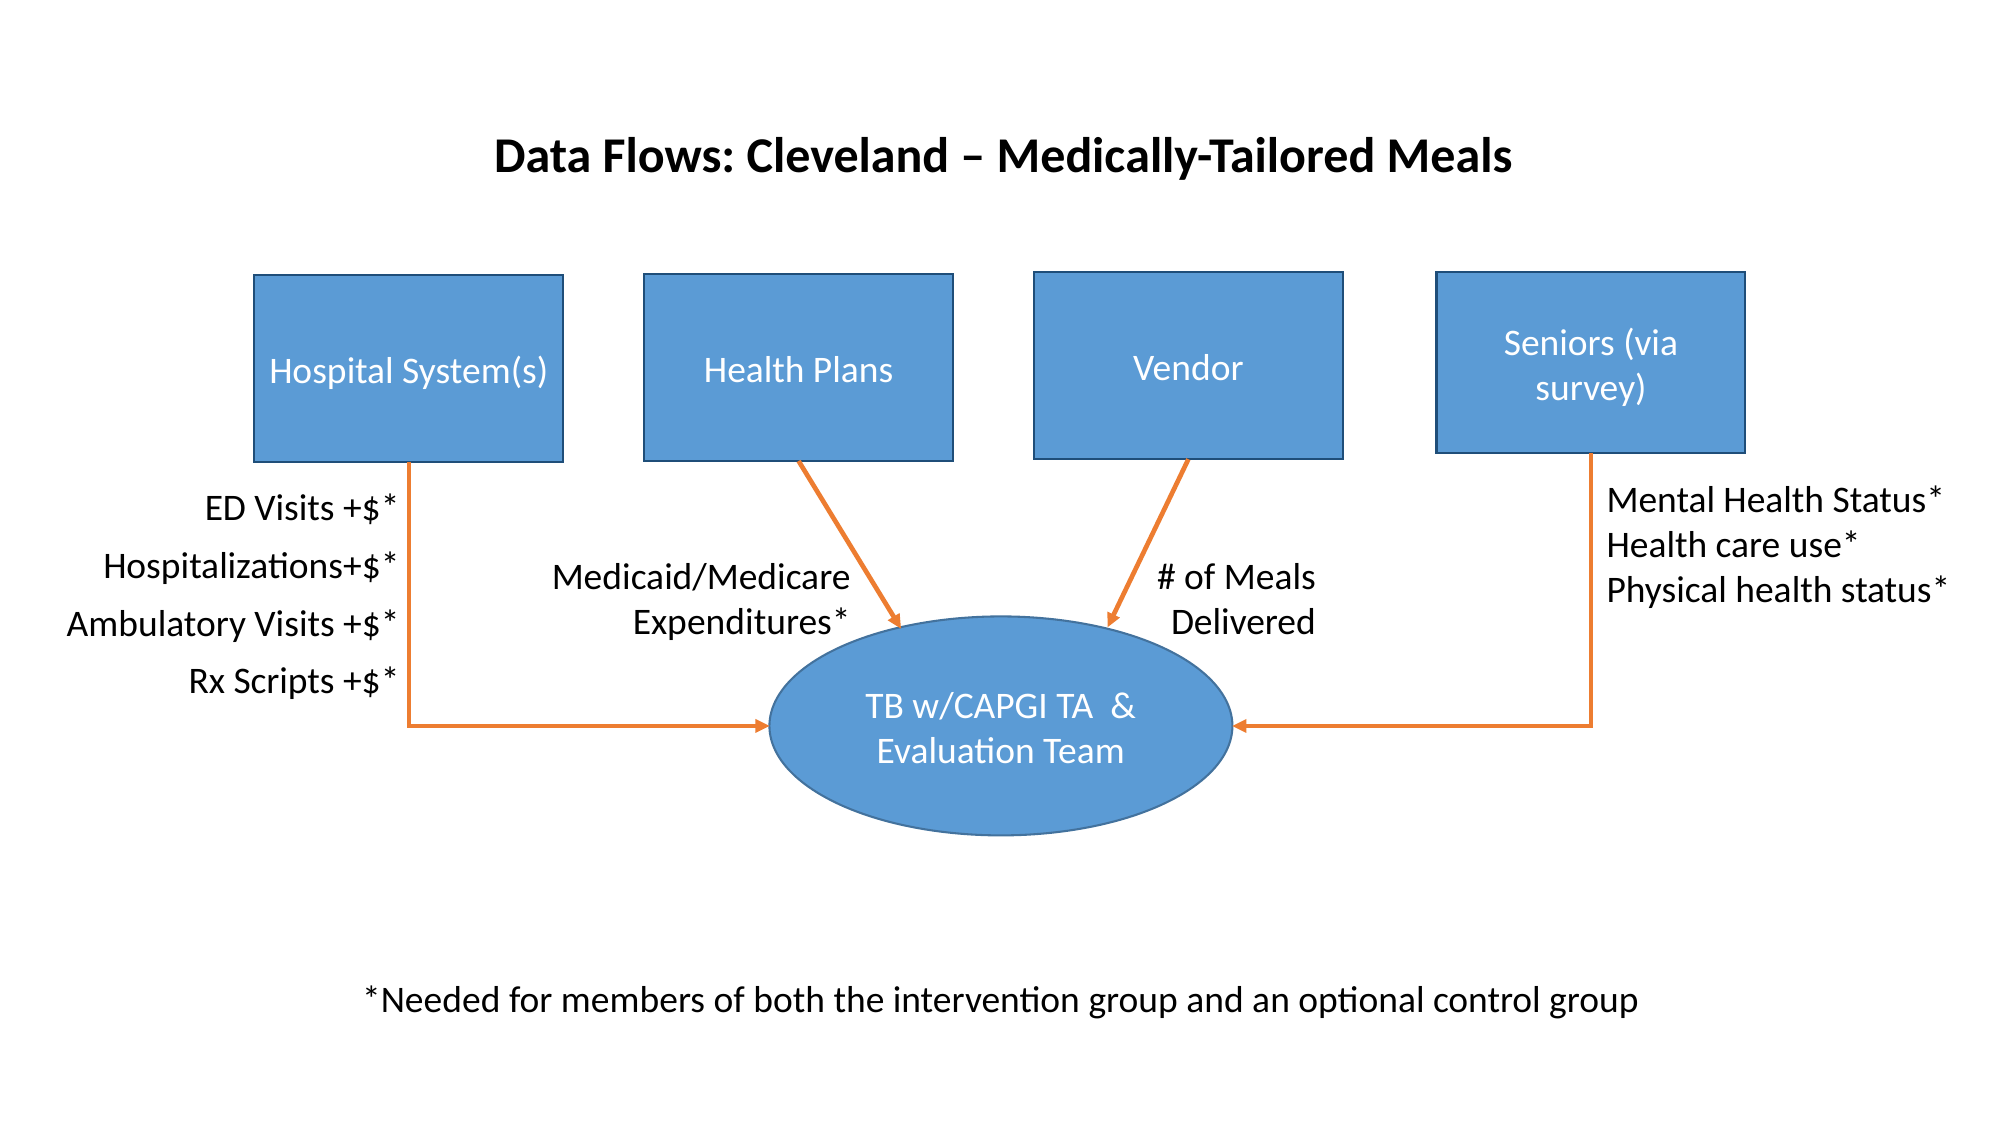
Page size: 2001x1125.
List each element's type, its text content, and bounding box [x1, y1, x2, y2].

text_box ED Visits +$* Hospitalizations+$* Ambulatory Visits +$* Rx Scripts +$* [13, 476, 415, 766]
text_box Vendor [1033, 271, 1344, 460]
text_box Health Plans [643, 273, 954, 462]
text_box # of Meals Delivered [1003, 544, 1275, 650]
text_box Mental Health Status* Health care use* Physical health status* [1591, 468, 1972, 618]
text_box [1107, 459, 1189, 628]
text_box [1275, 410, 1548, 769]
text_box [456, 413, 722, 775]
text_box TB w/CAPGI TA & Evaluation Team [768, 615, 1234, 837]
text_box Data Flows: Cleveland – Medically-Tailored Meals [469, 115, 1538, 191]
text_box Seniors (via survey) [1435, 271, 1746, 454]
text_box Medicaid/Medicare Expenditures* [722, 544, 866, 650]
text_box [798, 460, 901, 629]
text_box *Needed for members of both the intervention group and an optional control group [311, 967, 1691, 1028]
text_box Hospital System(s) [253, 274, 564, 463]
